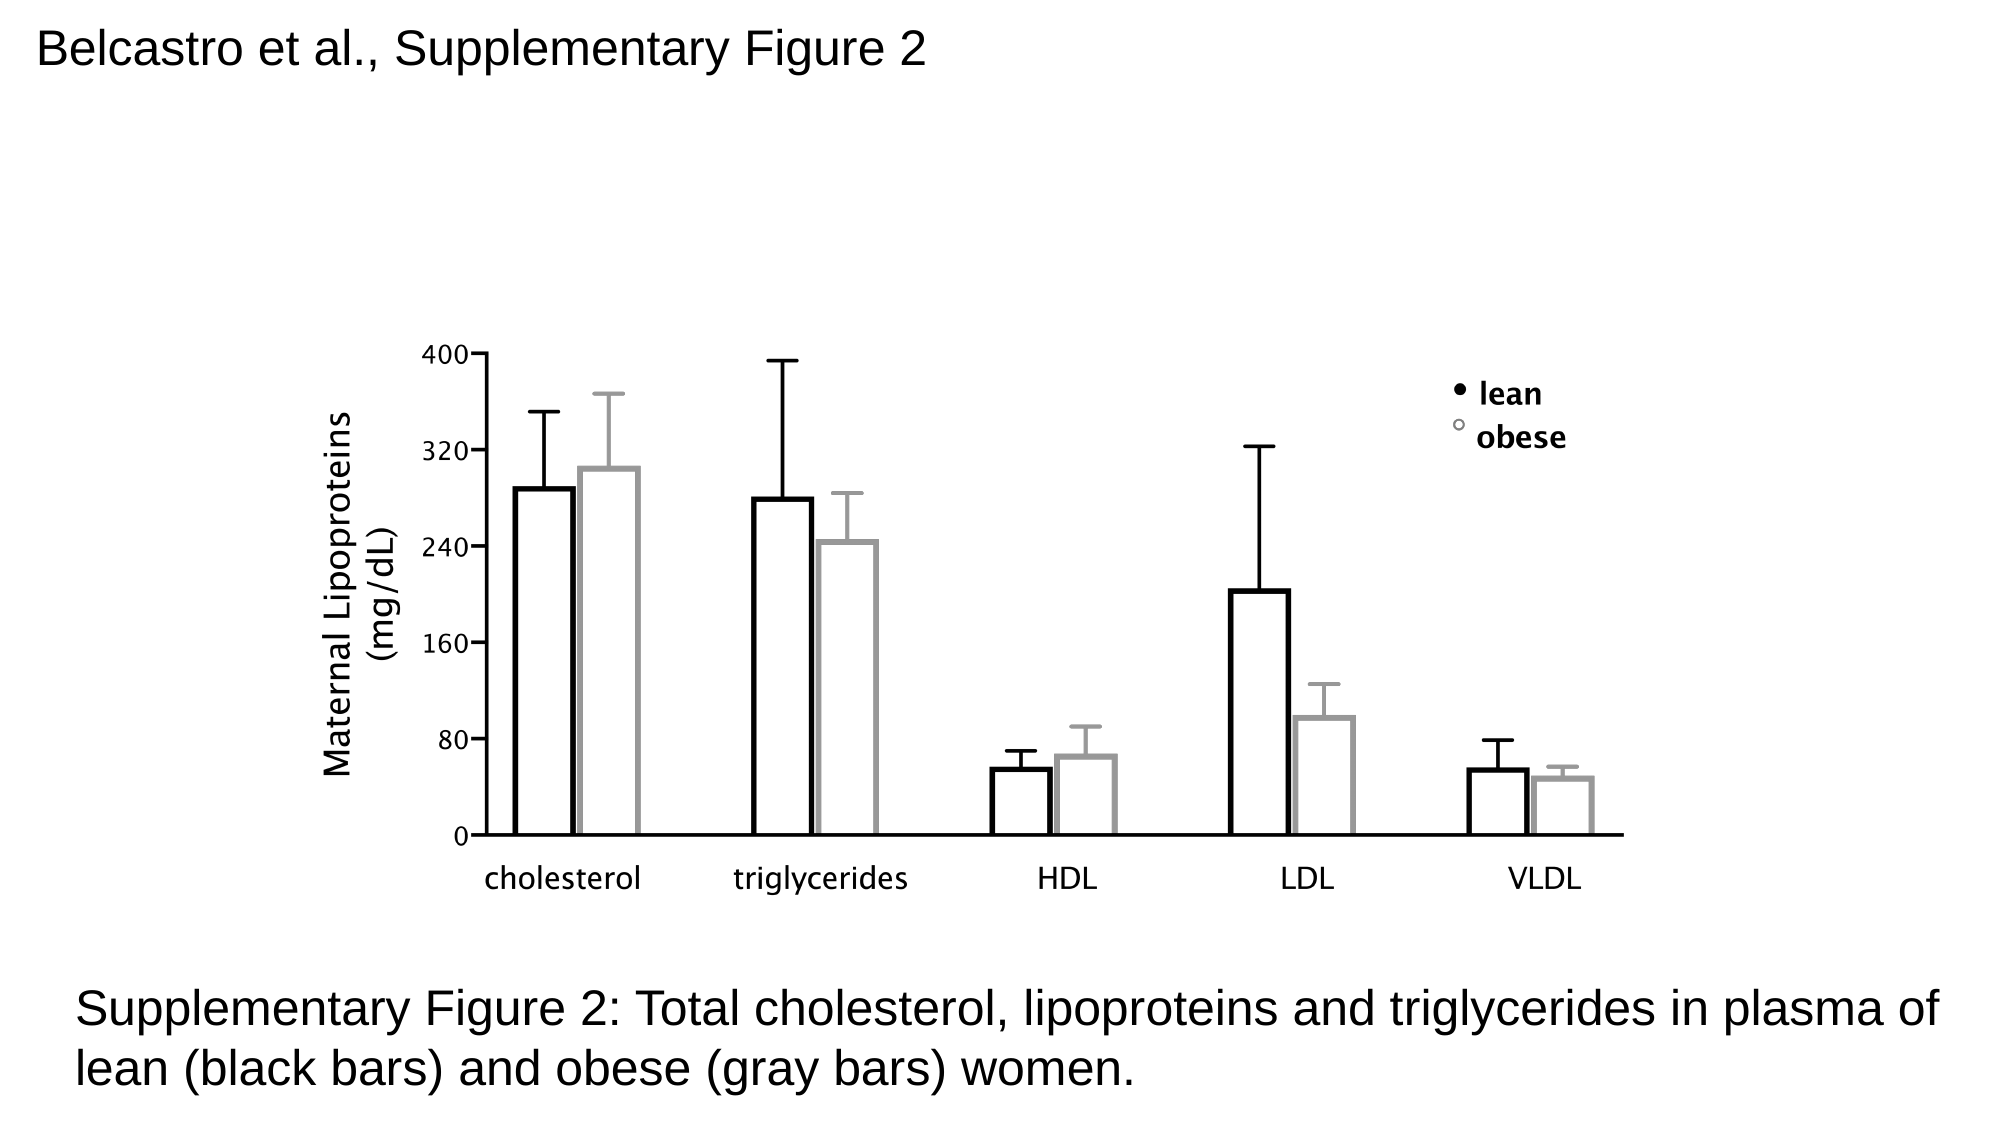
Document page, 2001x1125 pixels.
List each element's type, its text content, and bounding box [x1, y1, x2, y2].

text_box Supplementary Figure 2: Total cholesterol, lipoproteins and triglycerides in plasma of lean (black bars) and obese (gray bars) women. [60, 968, 2000, 1103]
text_box Belcastro et al., Supplementary Figure 2 [21, 7, 943, 83]
picture [301, 320, 1642, 909]
